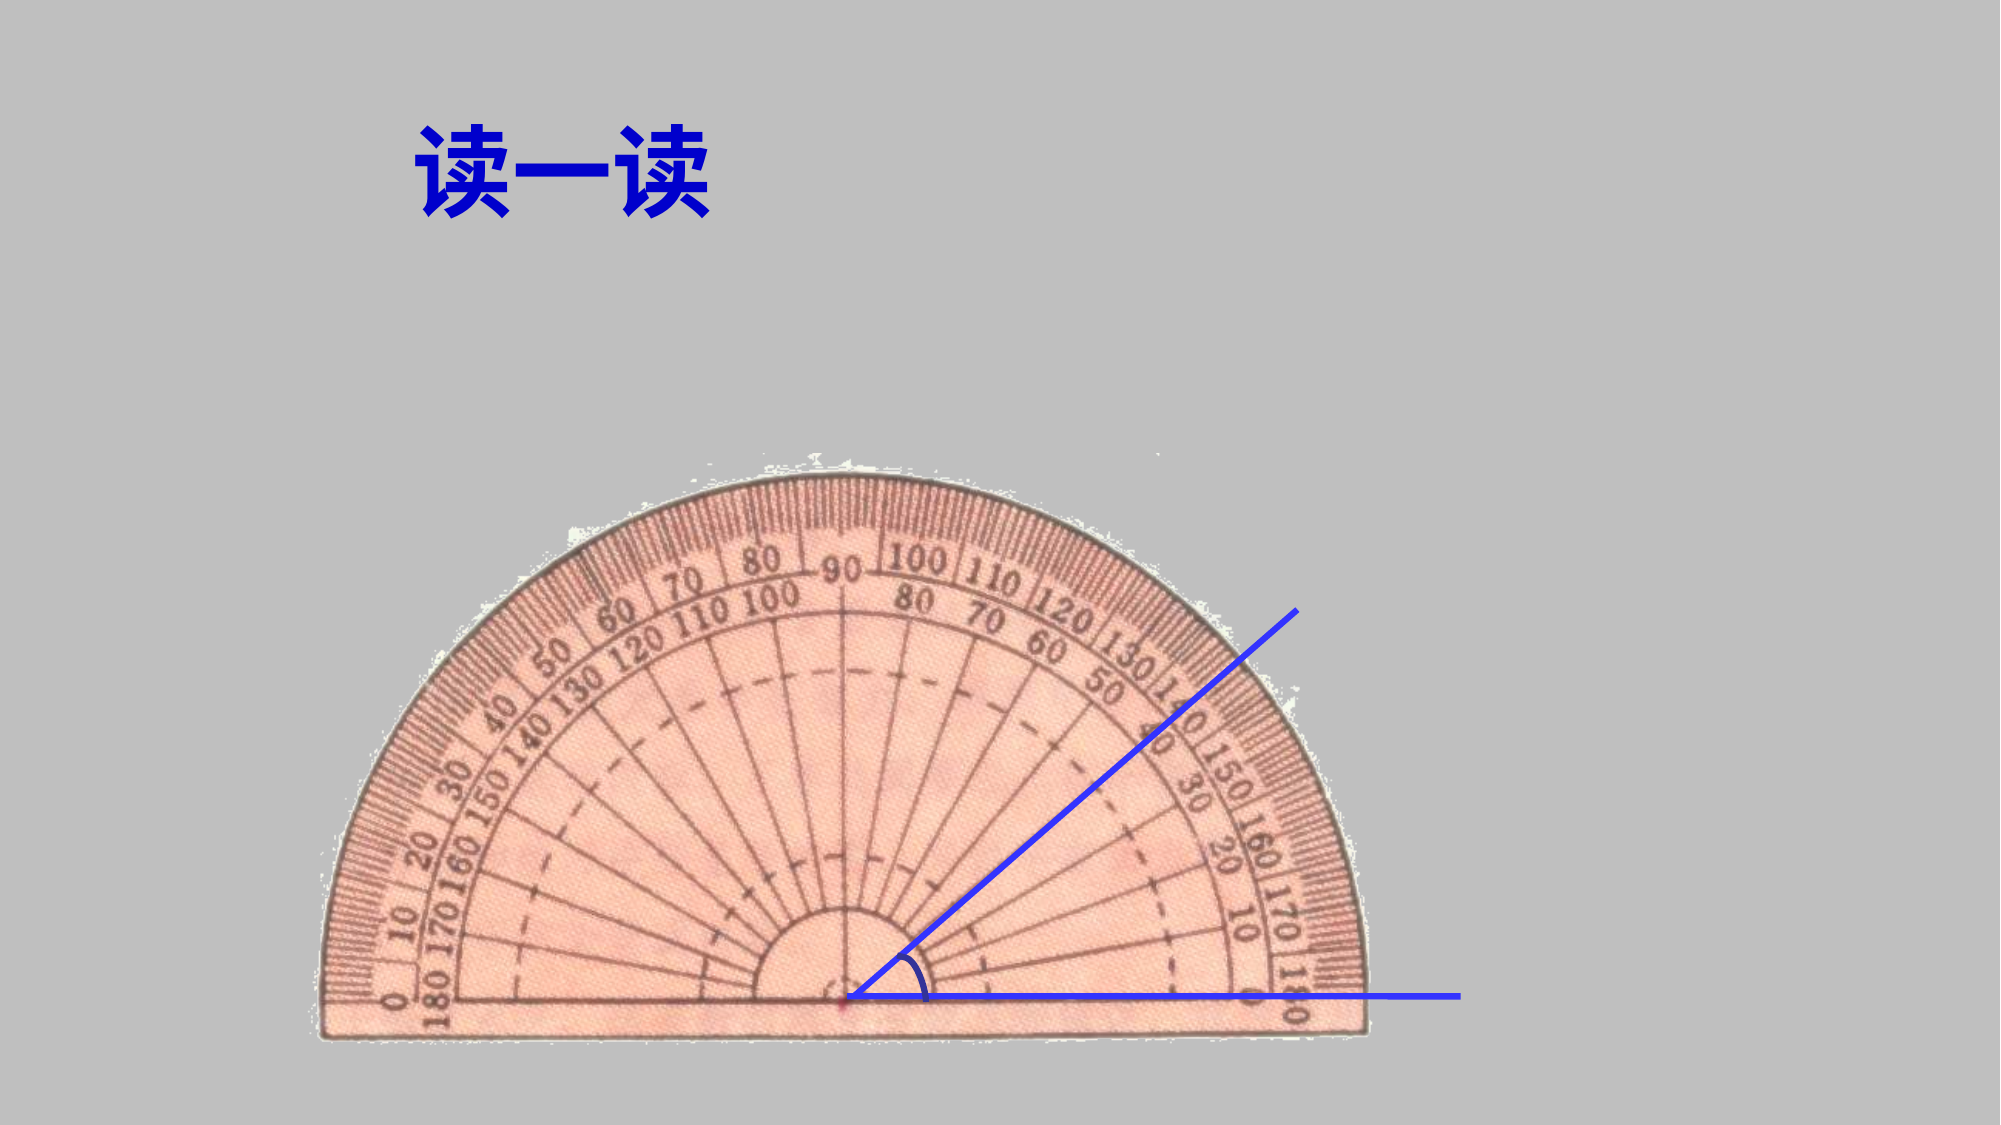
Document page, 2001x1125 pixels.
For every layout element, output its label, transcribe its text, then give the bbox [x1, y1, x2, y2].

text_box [846, 609, 1461, 1003]
text_box 读一读 [397, 101, 1439, 237]
picture [296, 452, 1394, 1082]
